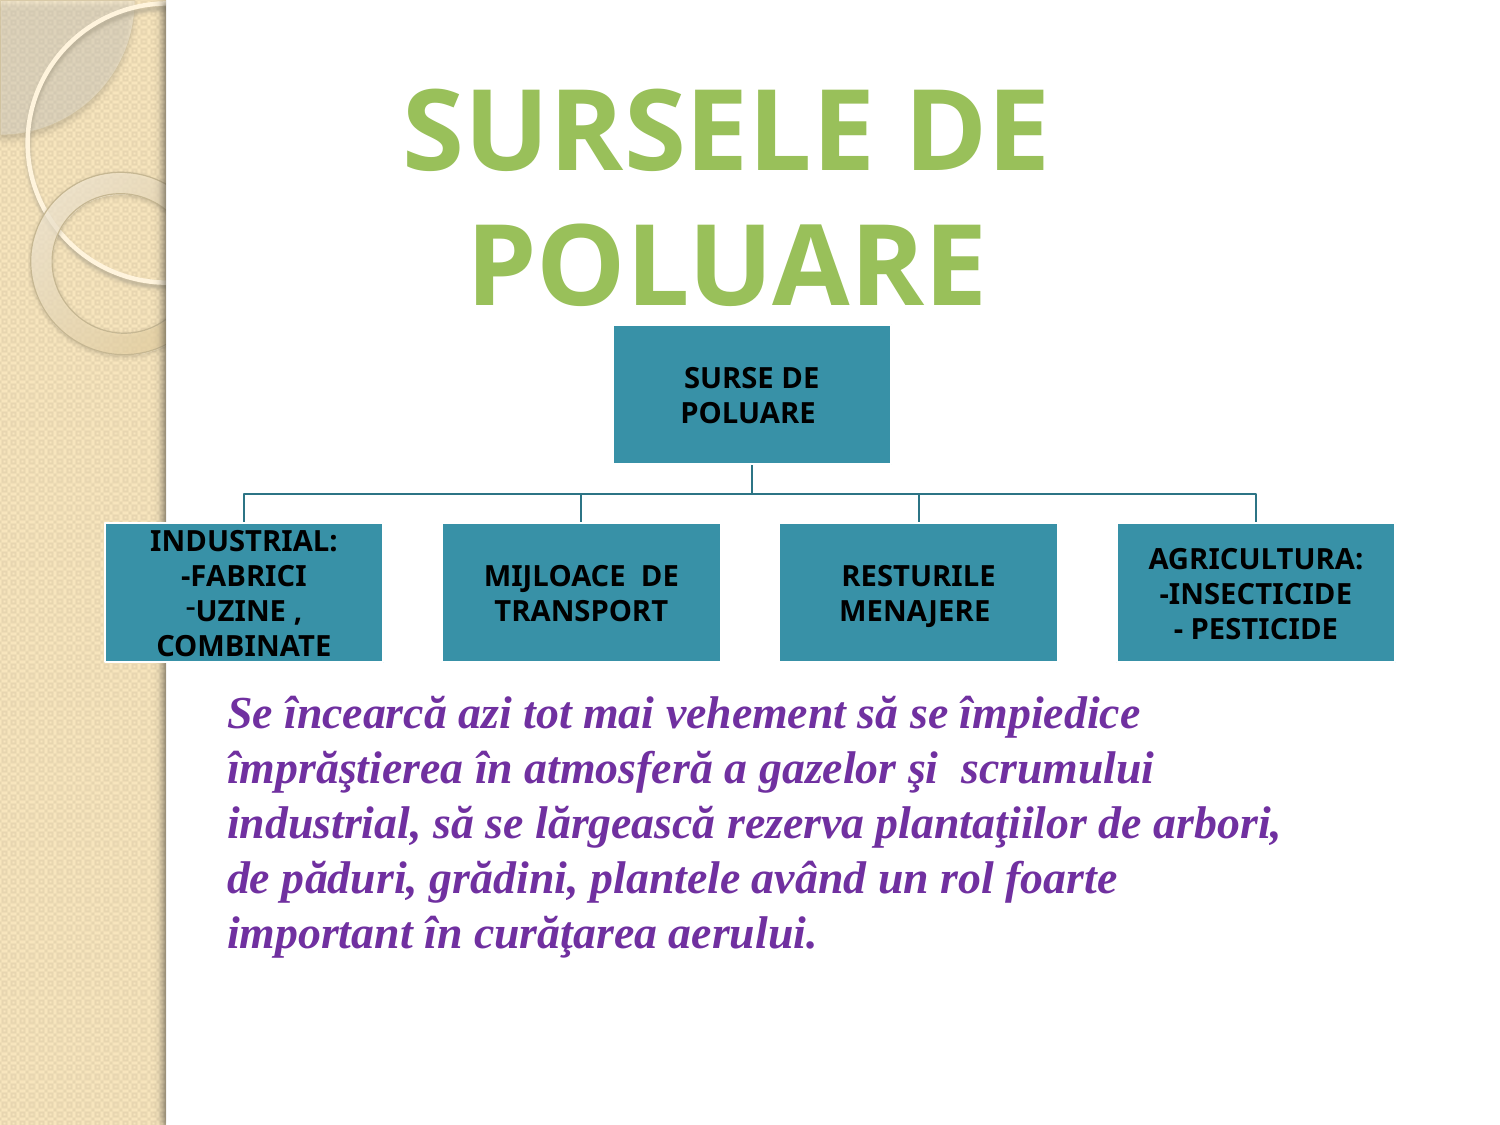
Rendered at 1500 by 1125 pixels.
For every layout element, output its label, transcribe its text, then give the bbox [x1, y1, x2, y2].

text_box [0, 324, 1500, 663]
text_box SURSELE DE POLUARE [200, 49, 1255, 323]
text_box Se încearcă azi tot mai vehement să se împiedice împrăştierea în atmosferă a gazelor şi scrumului industrial, să se lărgească rezerva plantaţiilor de arbori, de păduri, grădini, plantele având un rol foarte important în curăţarea aerului. [212, 675, 1325, 965]
